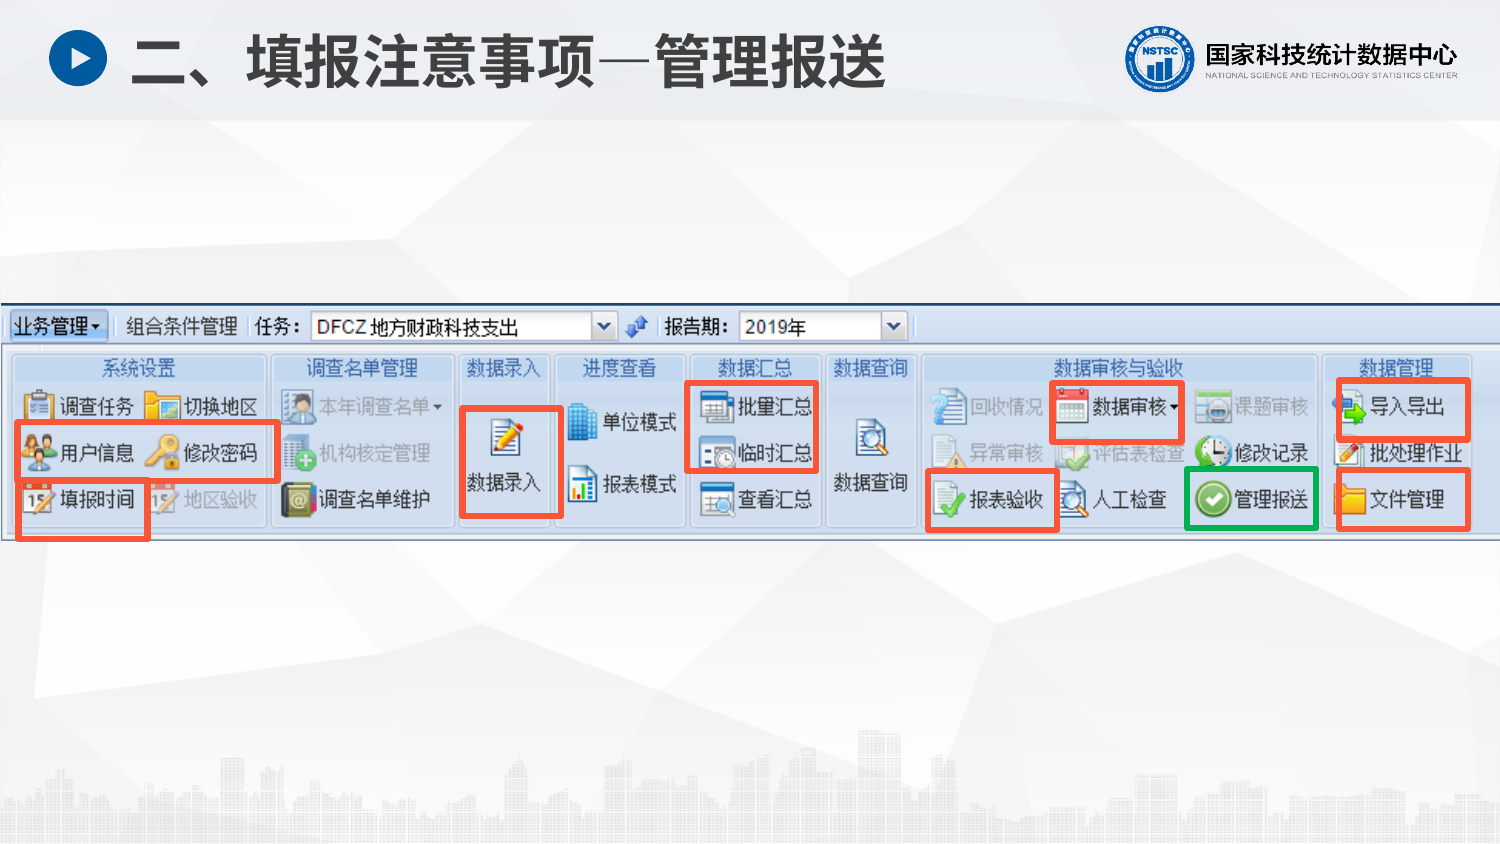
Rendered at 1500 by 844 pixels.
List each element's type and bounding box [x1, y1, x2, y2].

text_box [48, 17, 1080, 104]
picture [1108, 3, 1471, 115]
text_box [0, 0, 1500, 123]
picture [0, 123, 1500, 844]
